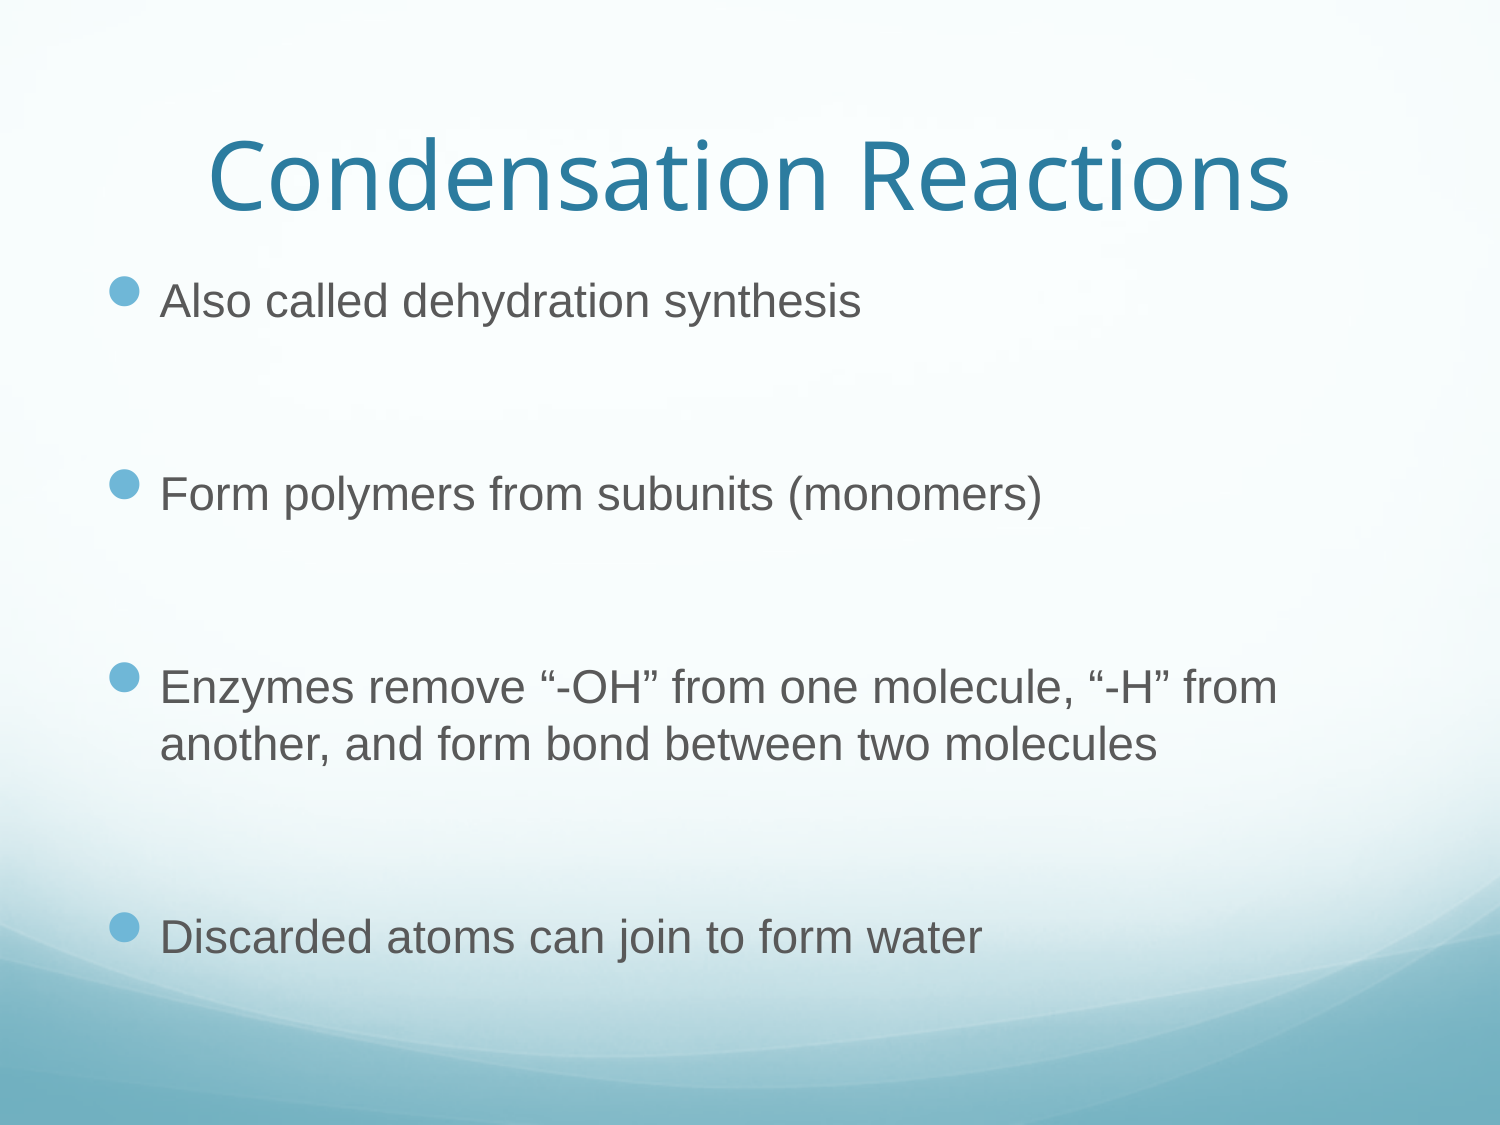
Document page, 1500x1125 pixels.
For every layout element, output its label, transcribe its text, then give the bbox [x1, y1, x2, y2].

list Also called dehydration synthesis Form polymers from subunits (monomers) Enzymes remove “-OH” from one molecule, “-H” from another, and form bond between two molecules Discarded atoms can join to form water [90, 262, 1410, 975]
title Condensation Reactions [90, 17, 1410, 237]
